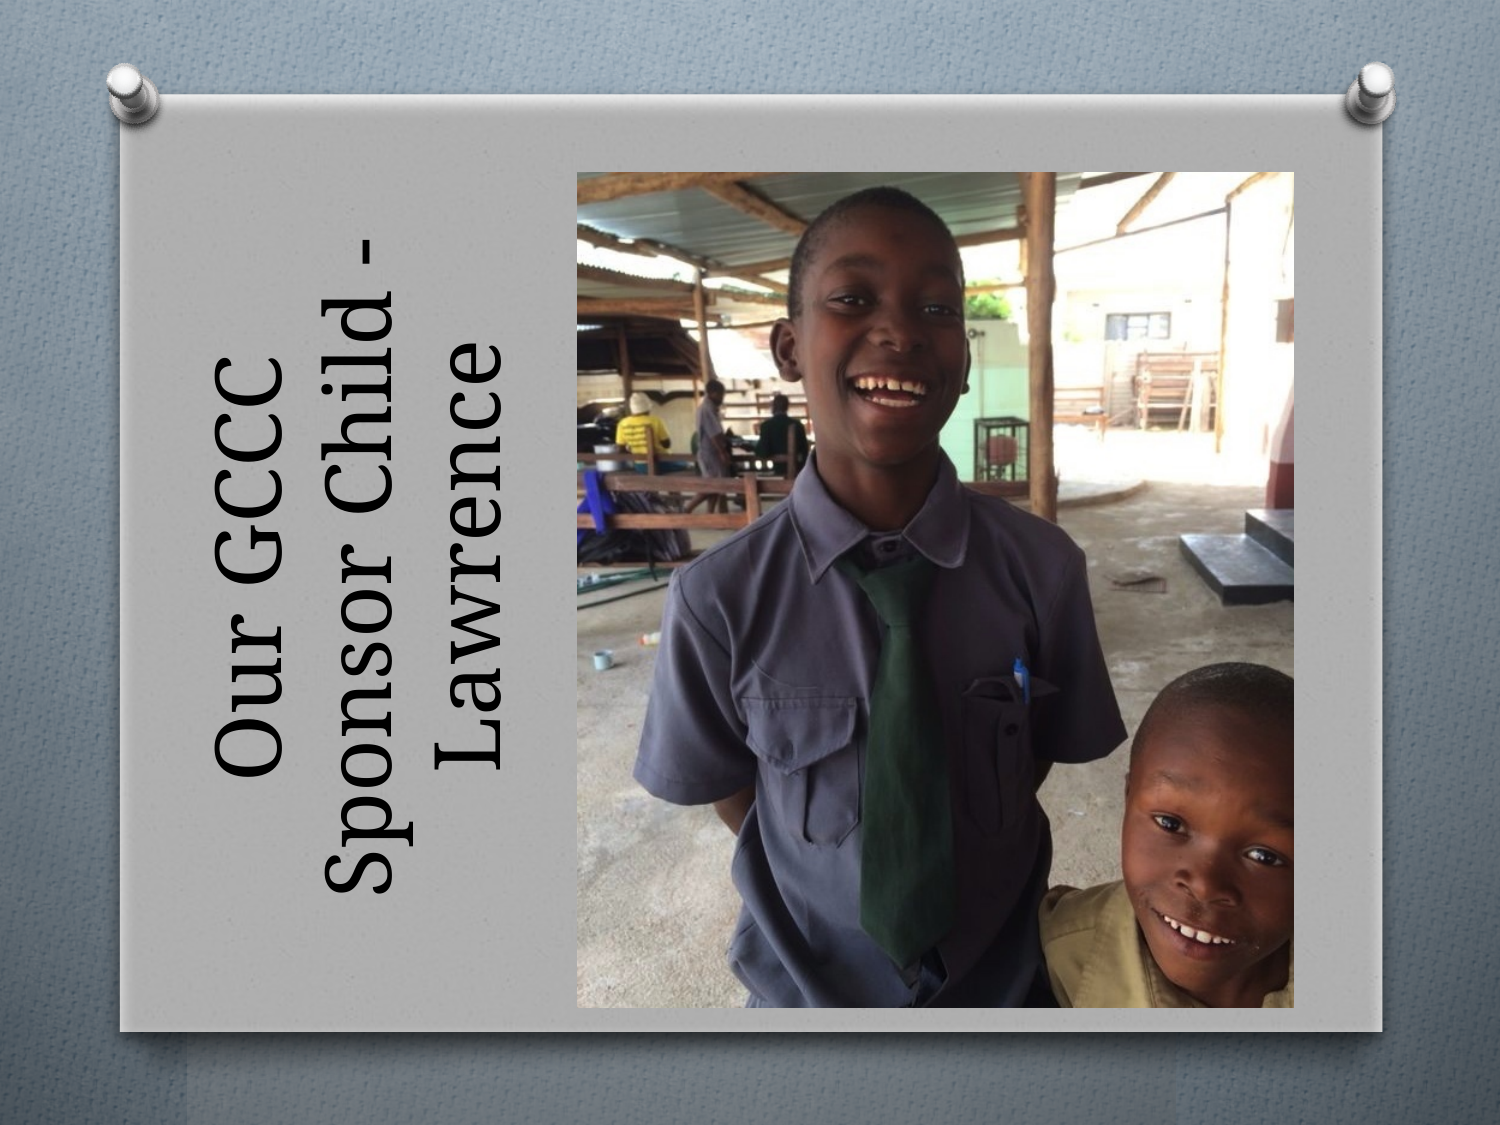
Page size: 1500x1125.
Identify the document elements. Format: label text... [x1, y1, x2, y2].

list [572, 172, 1294, 1008]
title Our GCCC Sponsor Child - Lawrence [183, 101, 526, 1012]
picture [75, 29, 198, 153]
picture [1317, 35, 1439, 156]
